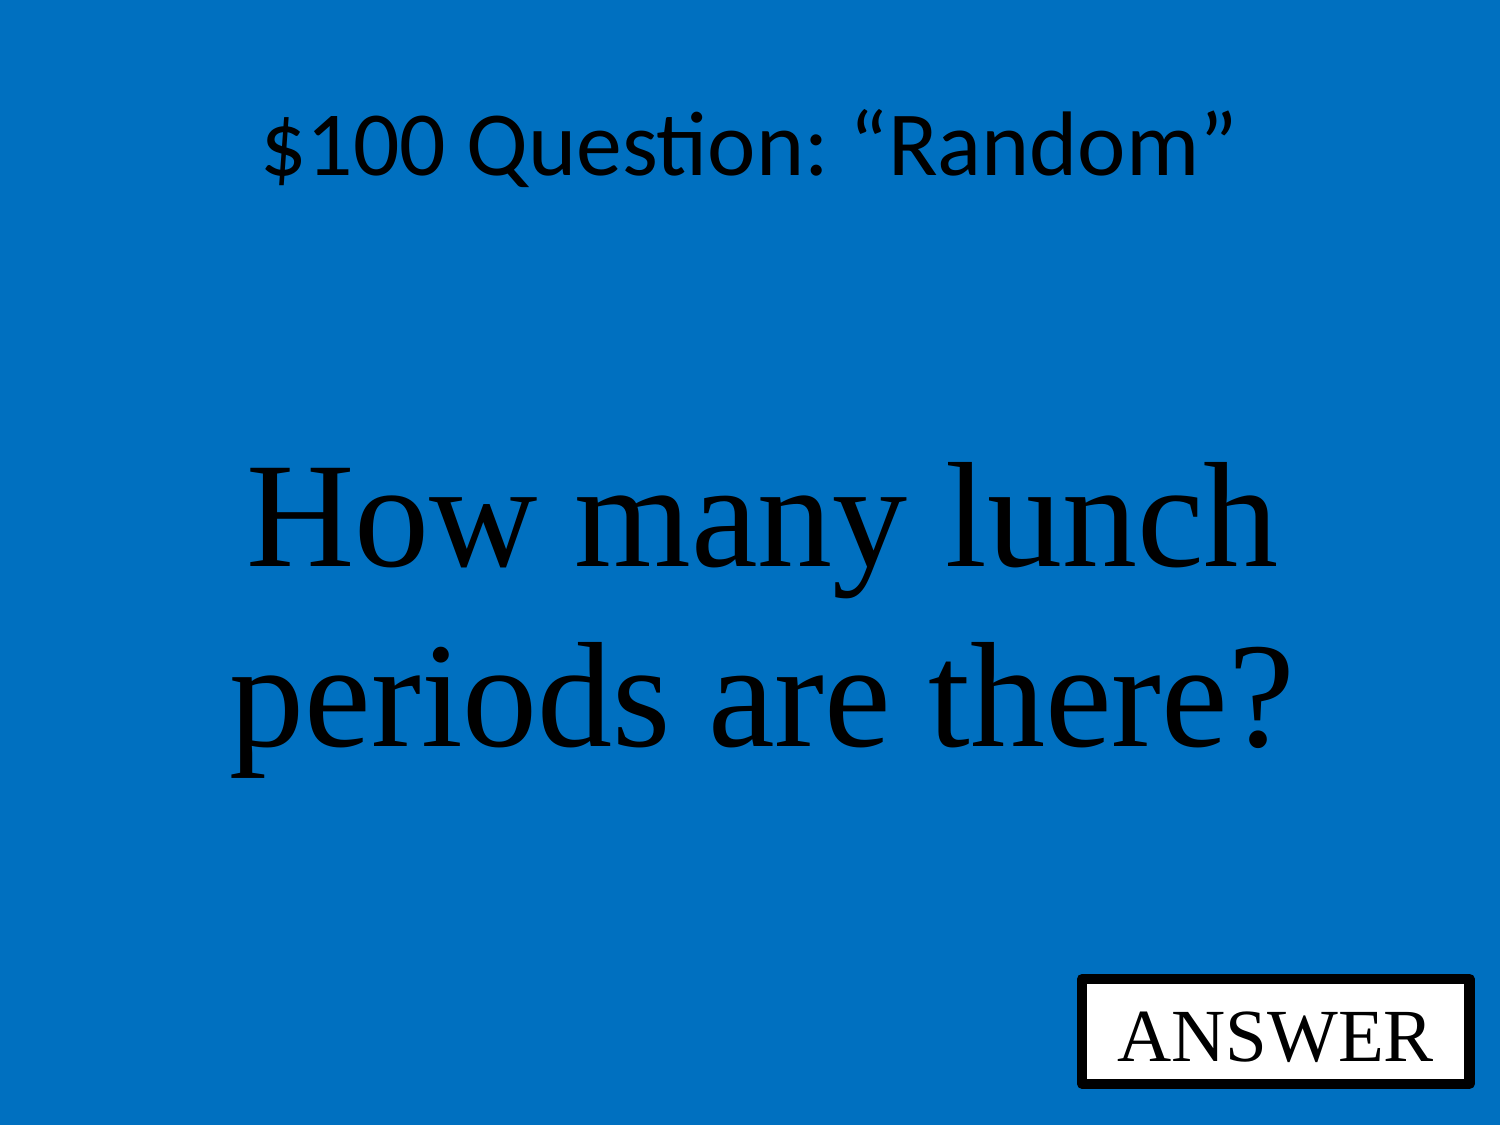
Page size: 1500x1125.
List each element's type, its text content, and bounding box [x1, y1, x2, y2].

text_box How many lunch periods are there? [62, 408, 1463, 784]
title $100 Question: “Random” [75, 45, 1425, 233]
text_box ANSWER [1082, 979, 1470, 1084]
